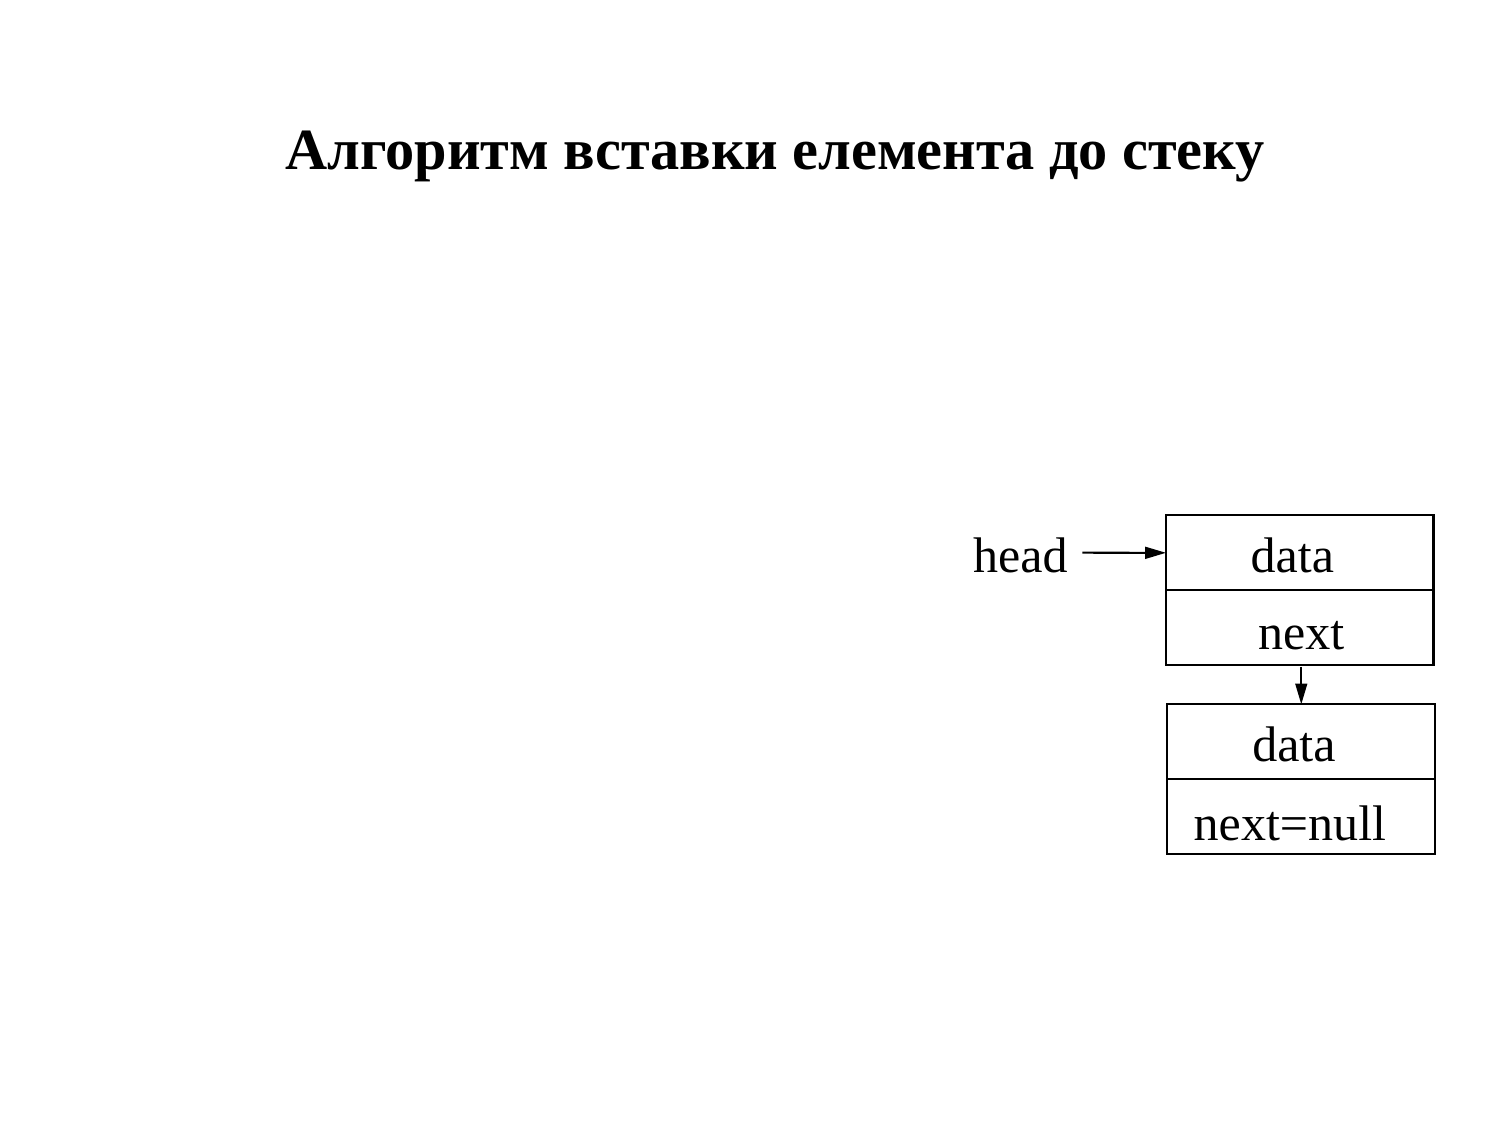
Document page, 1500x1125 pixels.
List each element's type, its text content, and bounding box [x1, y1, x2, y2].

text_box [1165, 515, 1434, 669]
text_box head [958, 515, 1083, 591]
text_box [1167, 703, 1436, 859]
title Алгоритм вставки елемента до стеку [112, 89, 1439, 203]
